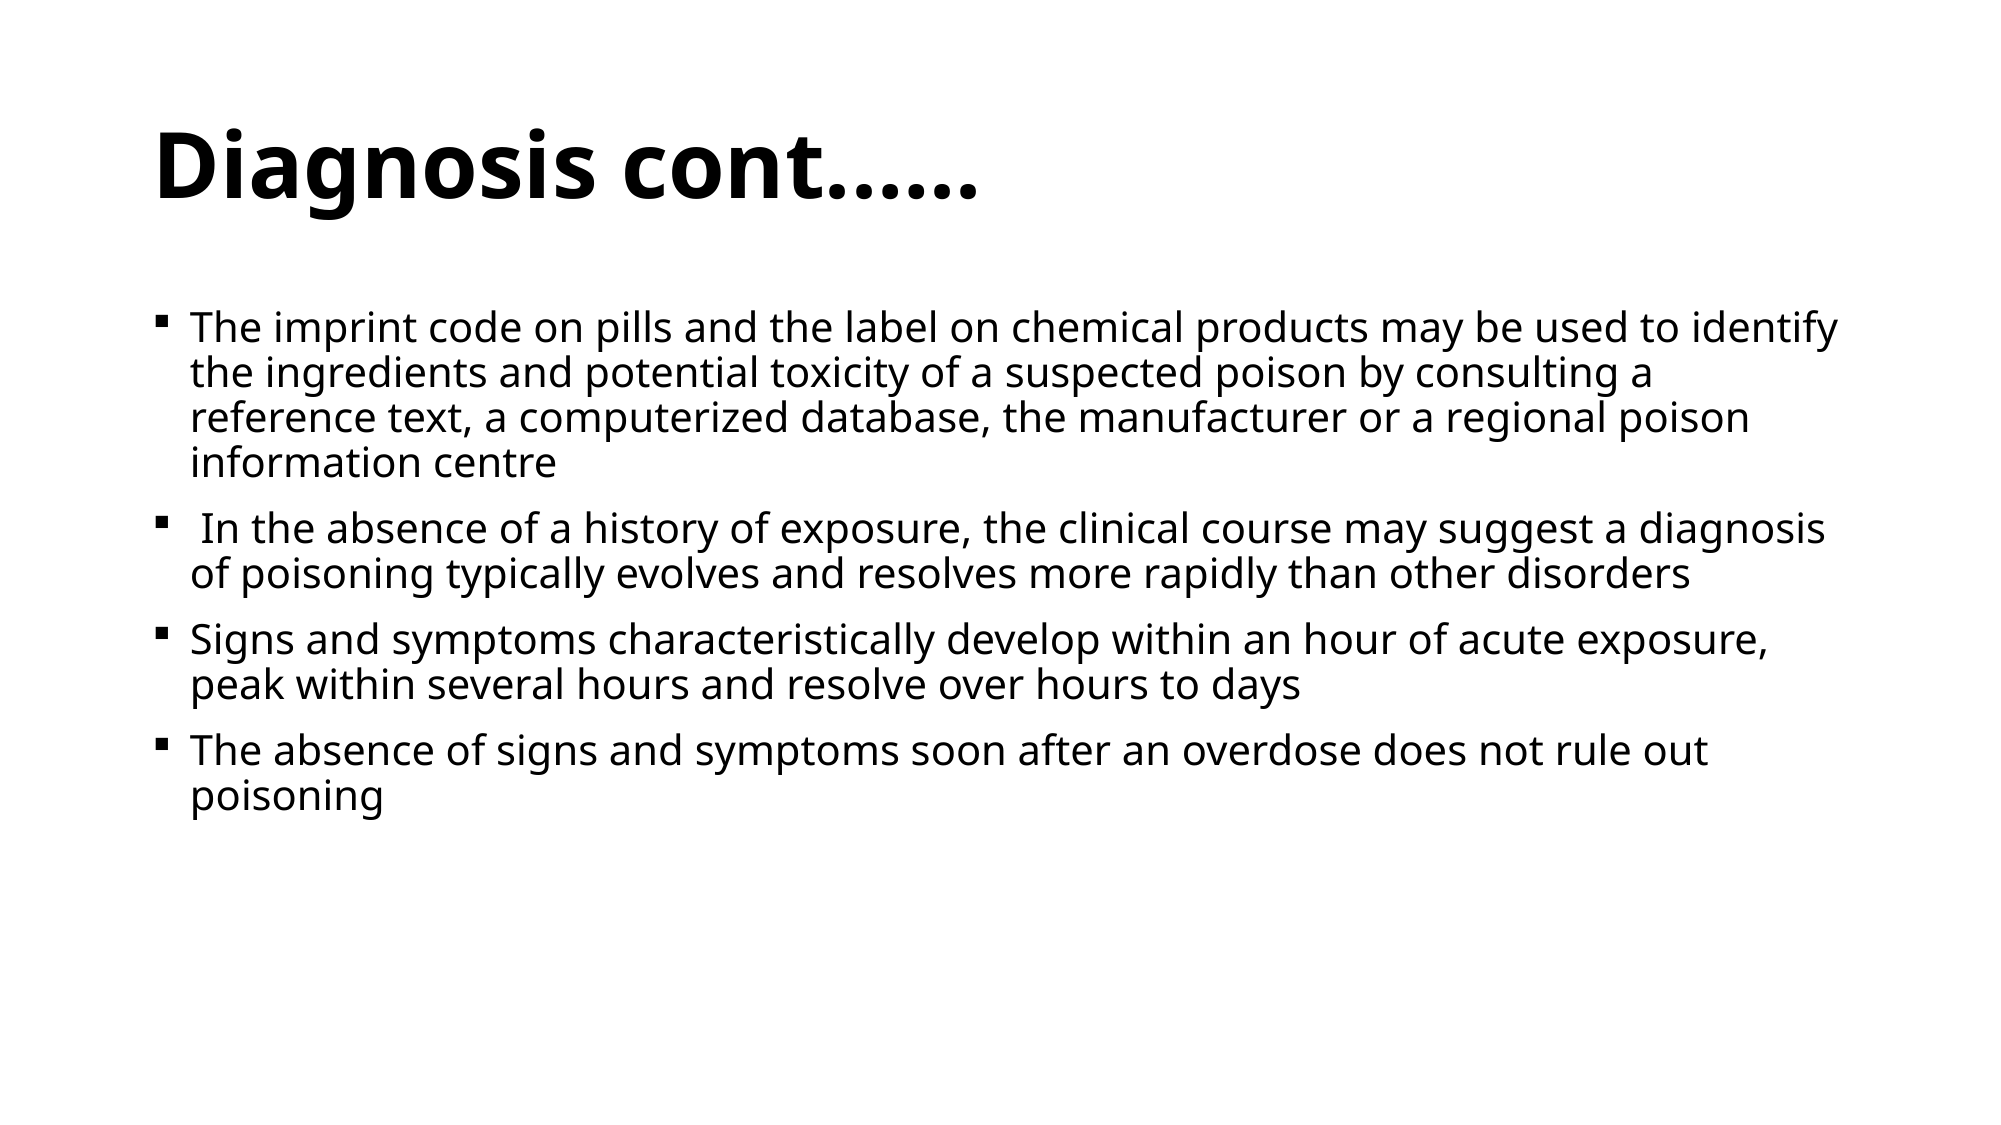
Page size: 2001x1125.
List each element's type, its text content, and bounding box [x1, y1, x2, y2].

title Diagnosis cont.….. [137, 59, 1863, 278]
list The imprint code on pills and the label on chemical products may be used to identify the ingredients and potential toxicity of a suspected poison by consulting a reference text, a computerized database, the manufacturer or a regional poison information centre In the absence of a history of exposure, the clinical course may suggest a diagnosis of poisoning typically evolves and resolves more rapidly than other disorders Signs and symptoms characteristically develop within an hour of acute exposure, peak within several hours and resolve over hours to days The absence of signs and symptoms soon after an overdose does not rule out poisoning [137, 299, 1863, 1014]
